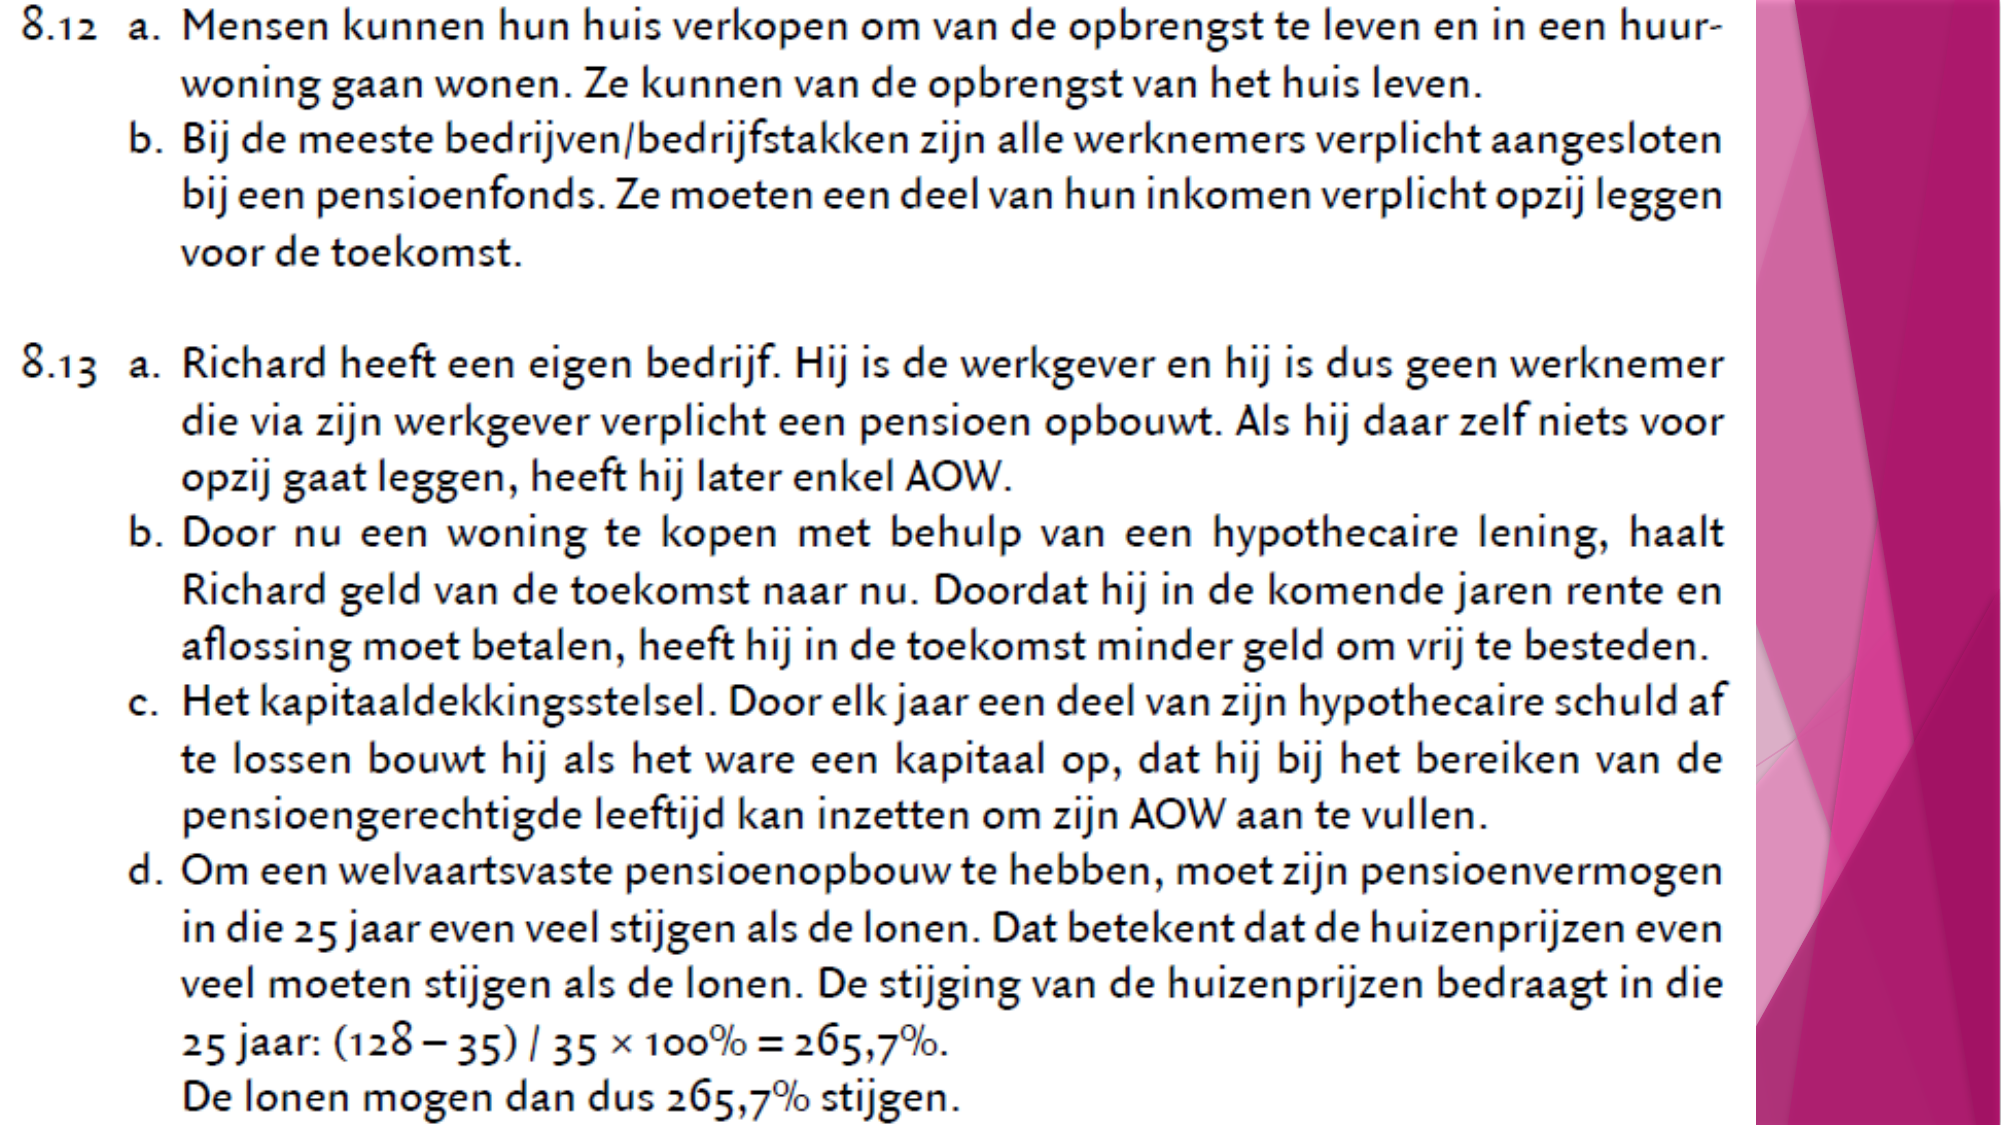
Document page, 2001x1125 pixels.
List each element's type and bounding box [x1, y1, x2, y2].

picture [0, 0, 1757, 1125]
